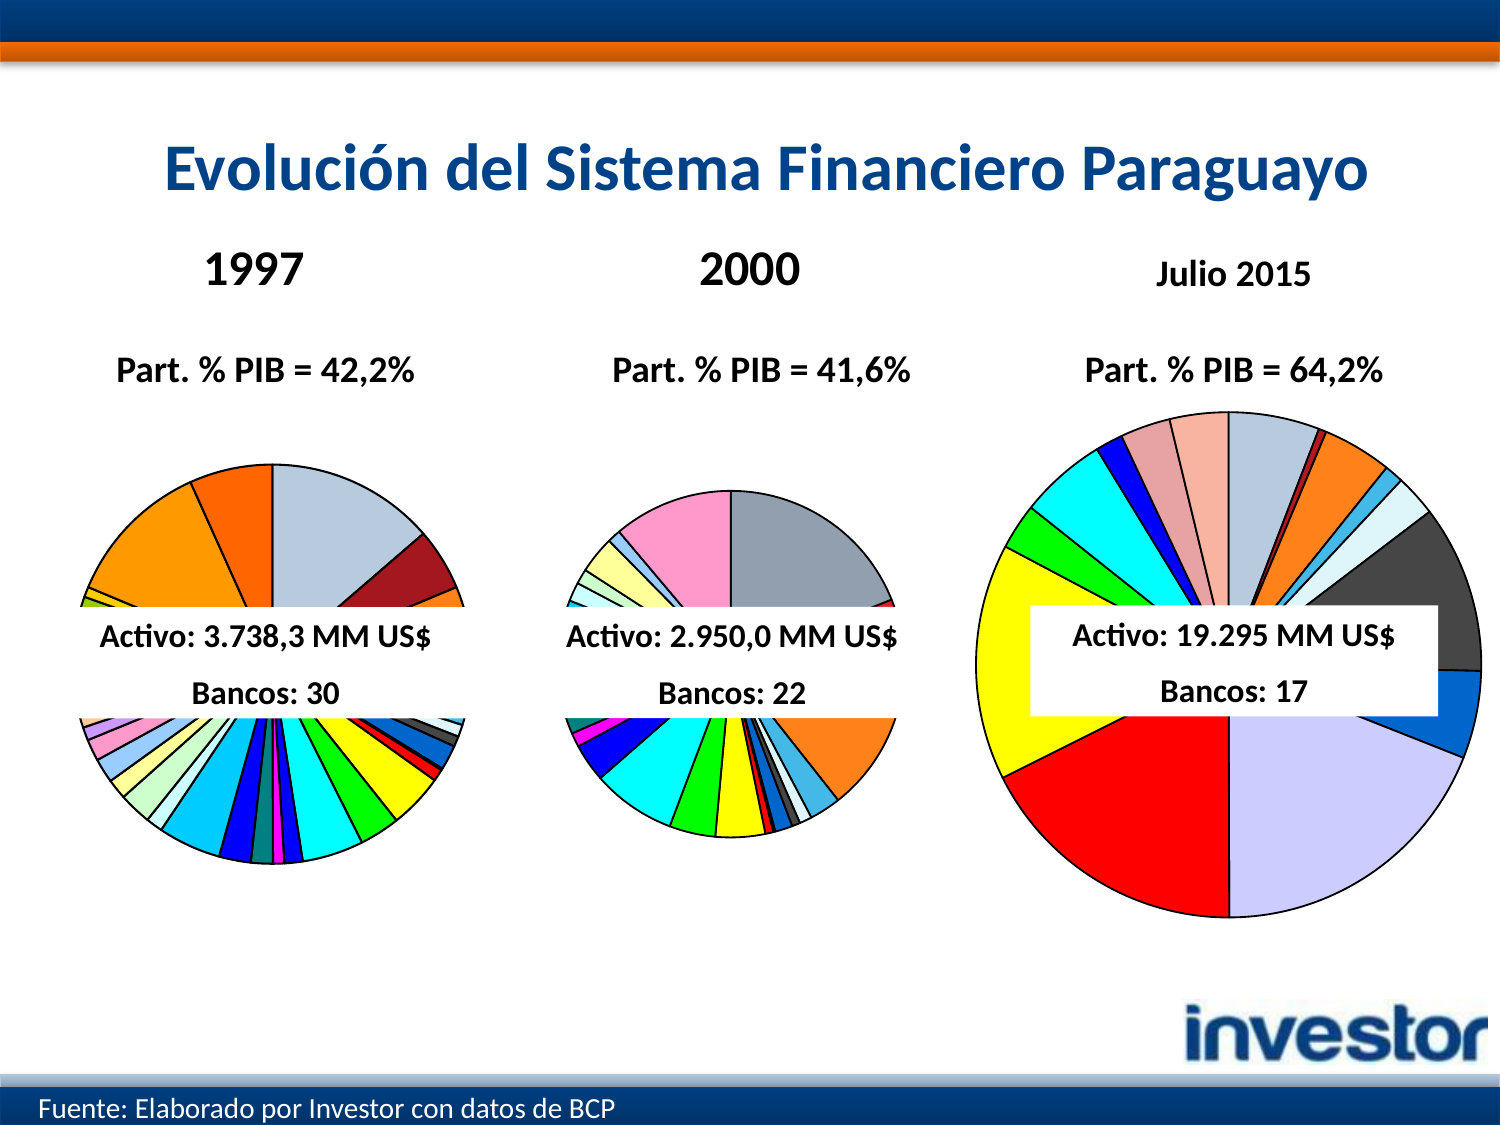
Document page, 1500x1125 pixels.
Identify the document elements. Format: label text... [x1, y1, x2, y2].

text_box Fuente: Elaborado por Investor con datos de BCP [23, 1081, 1266, 1125]
text_box Part. % PIB = 41,6% [513, 338, 986, 398]
chart [513, 410, 1500, 920]
text_box 1997 [171, 227, 337, 303]
chart [35, 422, 491, 908]
text_box Part. % PIB = 64,2% [986, 338, 1483, 398]
title Evolución del Sistema Financiero Paraguayo [64, 58, 1471, 270]
text_box Julio 2015 [1116, 242, 1353, 302]
picture [1183, 999, 1488, 1065]
text_box Part. % PIB = 42,2% [17, 337, 514, 398]
text_box 2000 [667, 227, 833, 303]
